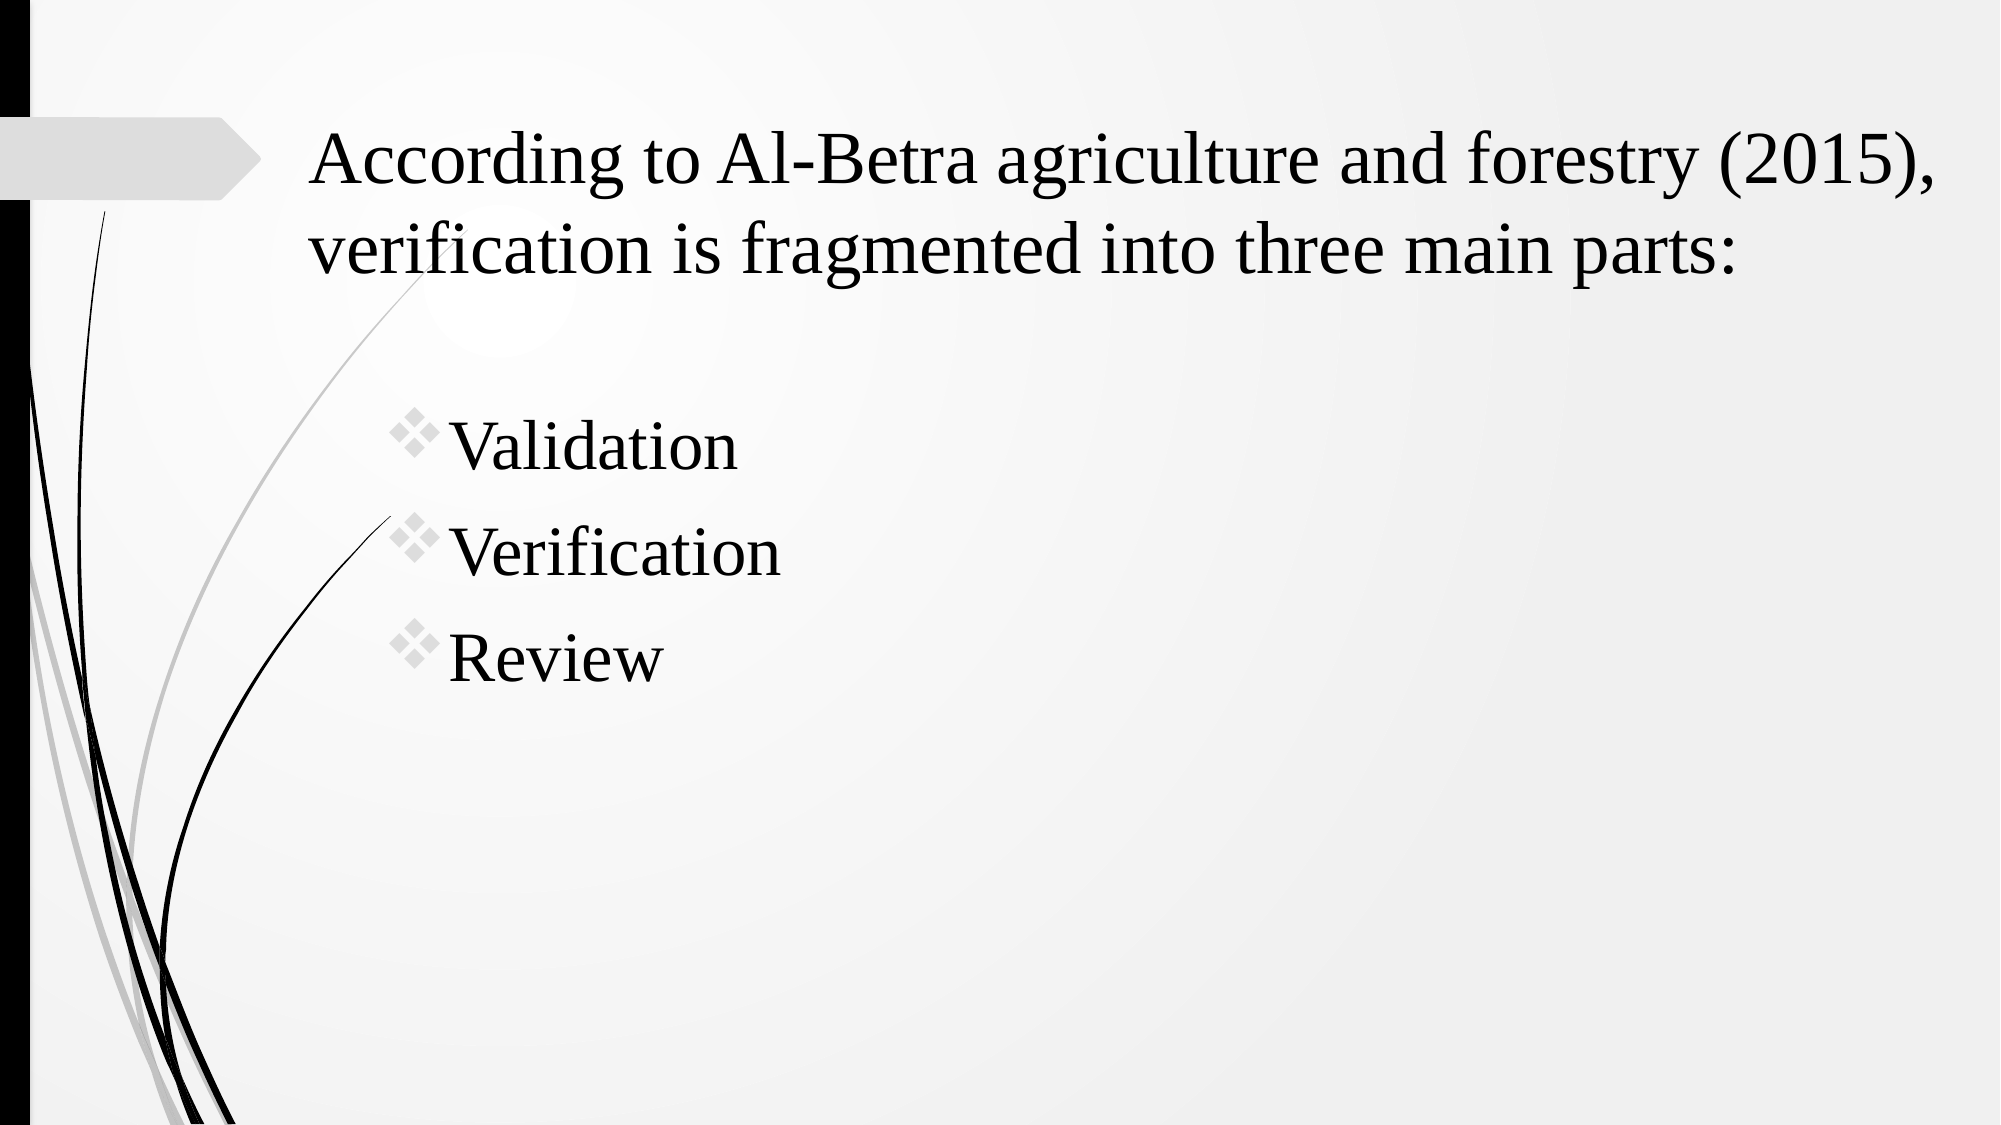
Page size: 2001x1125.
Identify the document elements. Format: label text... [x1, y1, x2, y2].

list According to Al-Betra agriculture and forestry (2015), verification is fragmented into three main parts: Validation Verification Review [293, 100, 1959, 898]
